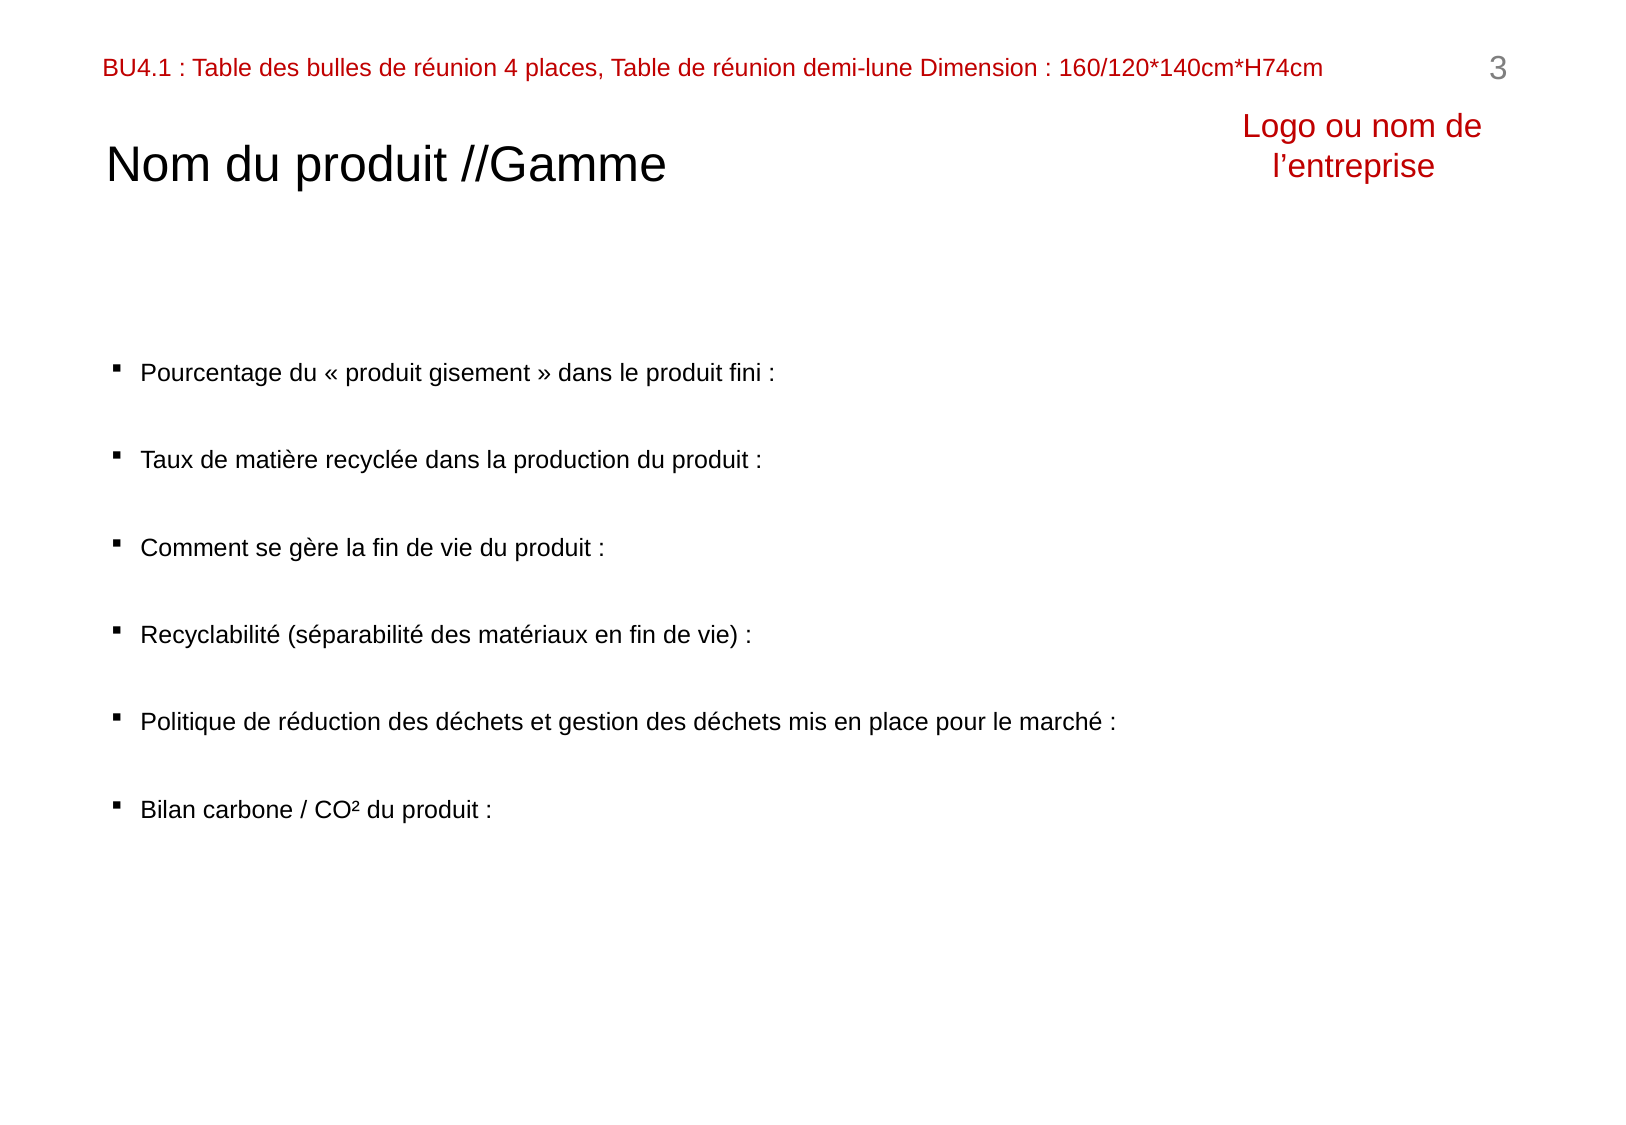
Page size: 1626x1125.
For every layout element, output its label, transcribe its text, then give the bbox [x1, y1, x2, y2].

text_box Logo ou nom de l’entreprise [1141, 91, 1567, 197]
list Nom du produit //Gamme [91, 109, 1523, 215]
title BU4.1 : Table des bulles de réunion 4 places, Table de réunion demi-lune Dimension : 160/120*140cm*H74cm [102, 19, 1426, 109]
text_box Pourcentage du « produit gisement » dans le produit fini : Taux de matière recyclée dans la production du produit : Comment se gère la fin de vie du produit : Recyclabilité (séparabilité des matériaux en fin de vie) : Politique de réduction des déchets et gestion des déchets mis en place pour le marché : Bilan carbone / CO² du produit : [81, 304, 1333, 1067]
slide_number 3 [1426, 19, 1523, 91]
